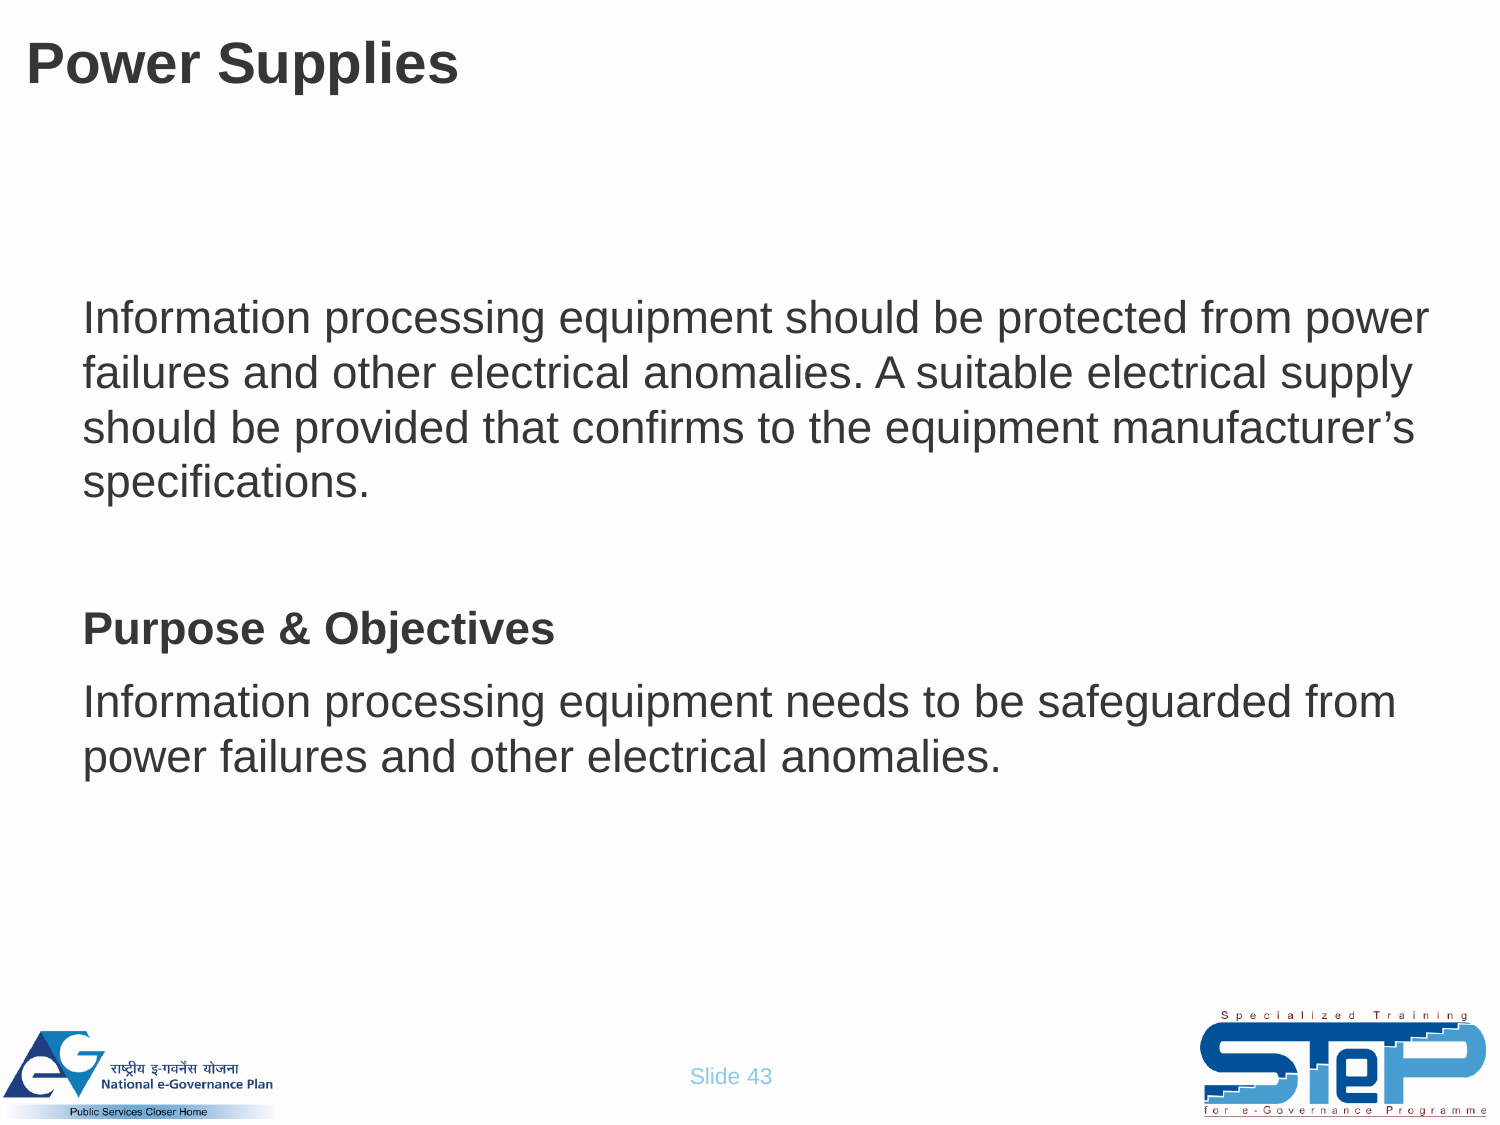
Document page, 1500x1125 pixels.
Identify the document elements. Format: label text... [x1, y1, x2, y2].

title Power Supplies [26, 24, 1472, 150]
picture [2, 1031, 275, 1119]
picture [1200, 1011, 1486, 1117]
list Information processing equipment should be protected from power failures and other electrical anomalies. A suitable electrical supply should be provided that confirms to the equipment manufacturer’s specifications. Purpose & Objectives Information processing equipment needs to be safeguarded from power failures and other electrical anomalies. [26, 287, 1474, 999]
